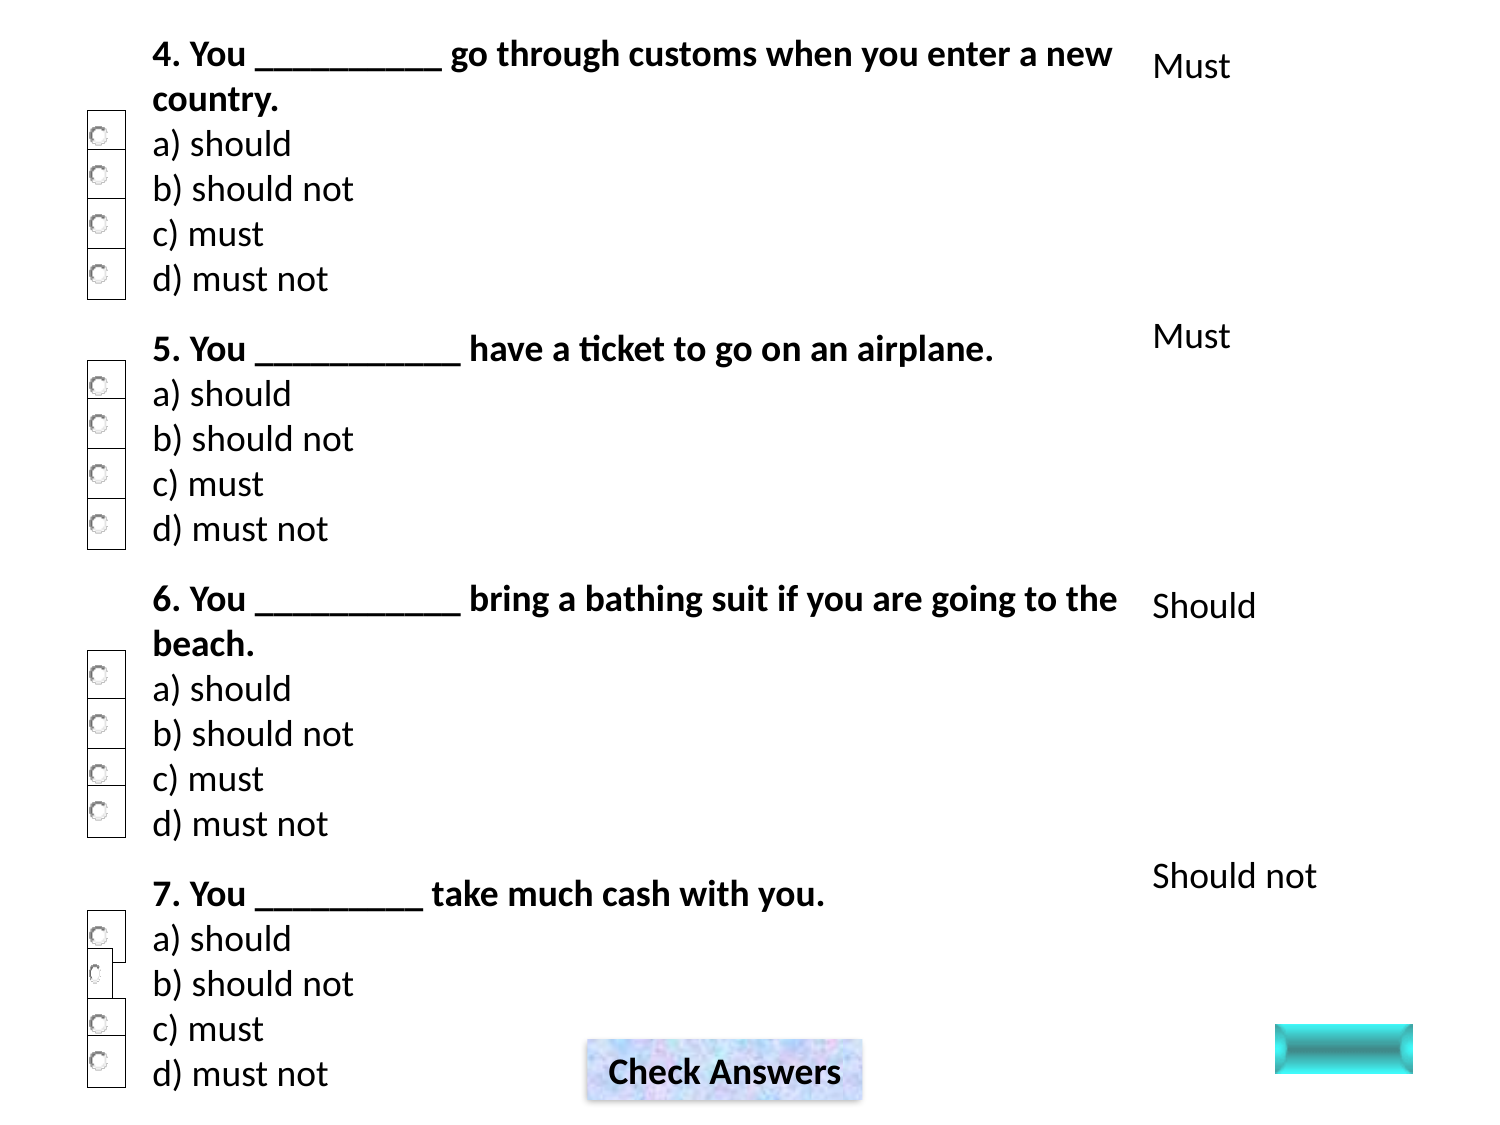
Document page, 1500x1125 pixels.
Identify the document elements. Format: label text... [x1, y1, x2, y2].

text_box Must Must Should Should not [1137, 33, 1350, 904]
text_box 4. You __________ go through customs when you enter a new country. a) should b) should not c) must d) must not 5. You ___________ have a ticket to go on an airplane. a) should b) should not c) must d) must not 6. You ___________ bring a bathing suit if you are going to the beach. a) should b) should not c) must d) must not 7. You _________ take much cash with you. a) should b) should not c) must d) must not [137, 21, 1150, 1102]
picture [1274, 1024, 1413, 1074]
